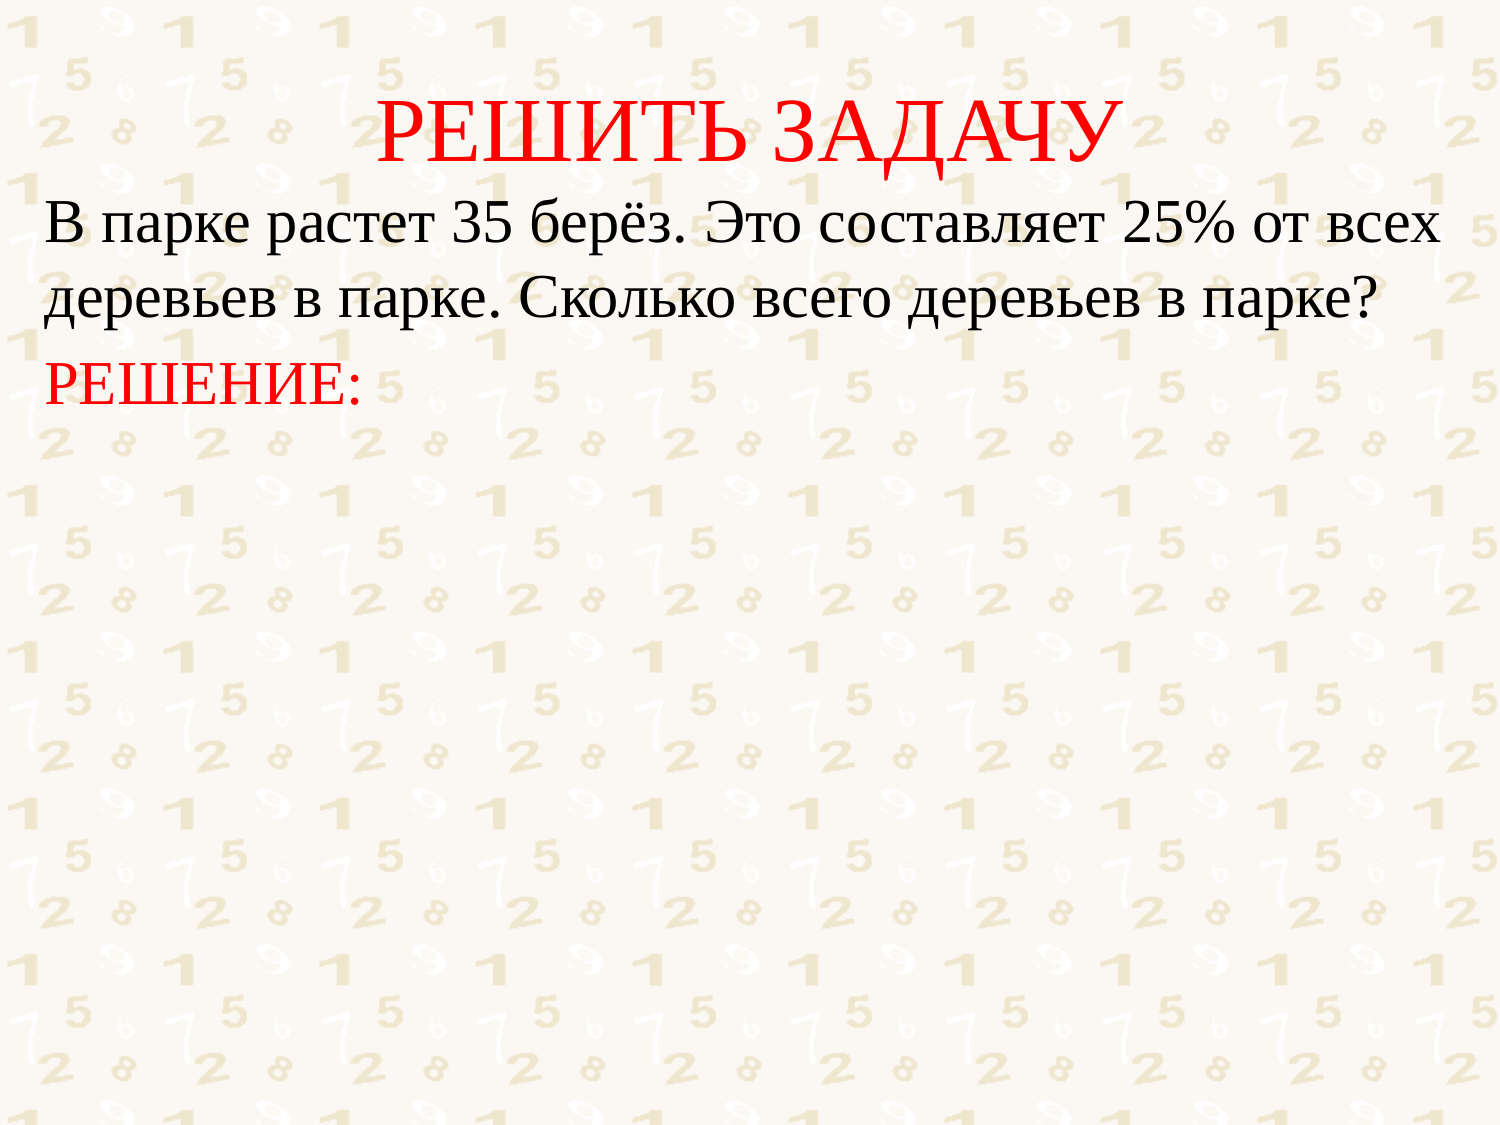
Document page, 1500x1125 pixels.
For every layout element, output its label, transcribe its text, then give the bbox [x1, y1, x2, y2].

picture [0, 0, 1500, 1125]
list В парке растет 35 берёз. Это составляет 25% от всех деревьев в парке. Сколько всего деревьев в парке? РЕШЕНИЕ: [29, 172, 1459, 848]
title РЕШИТЬ ЗАДАЧУ [112, 30, 1388, 172]
